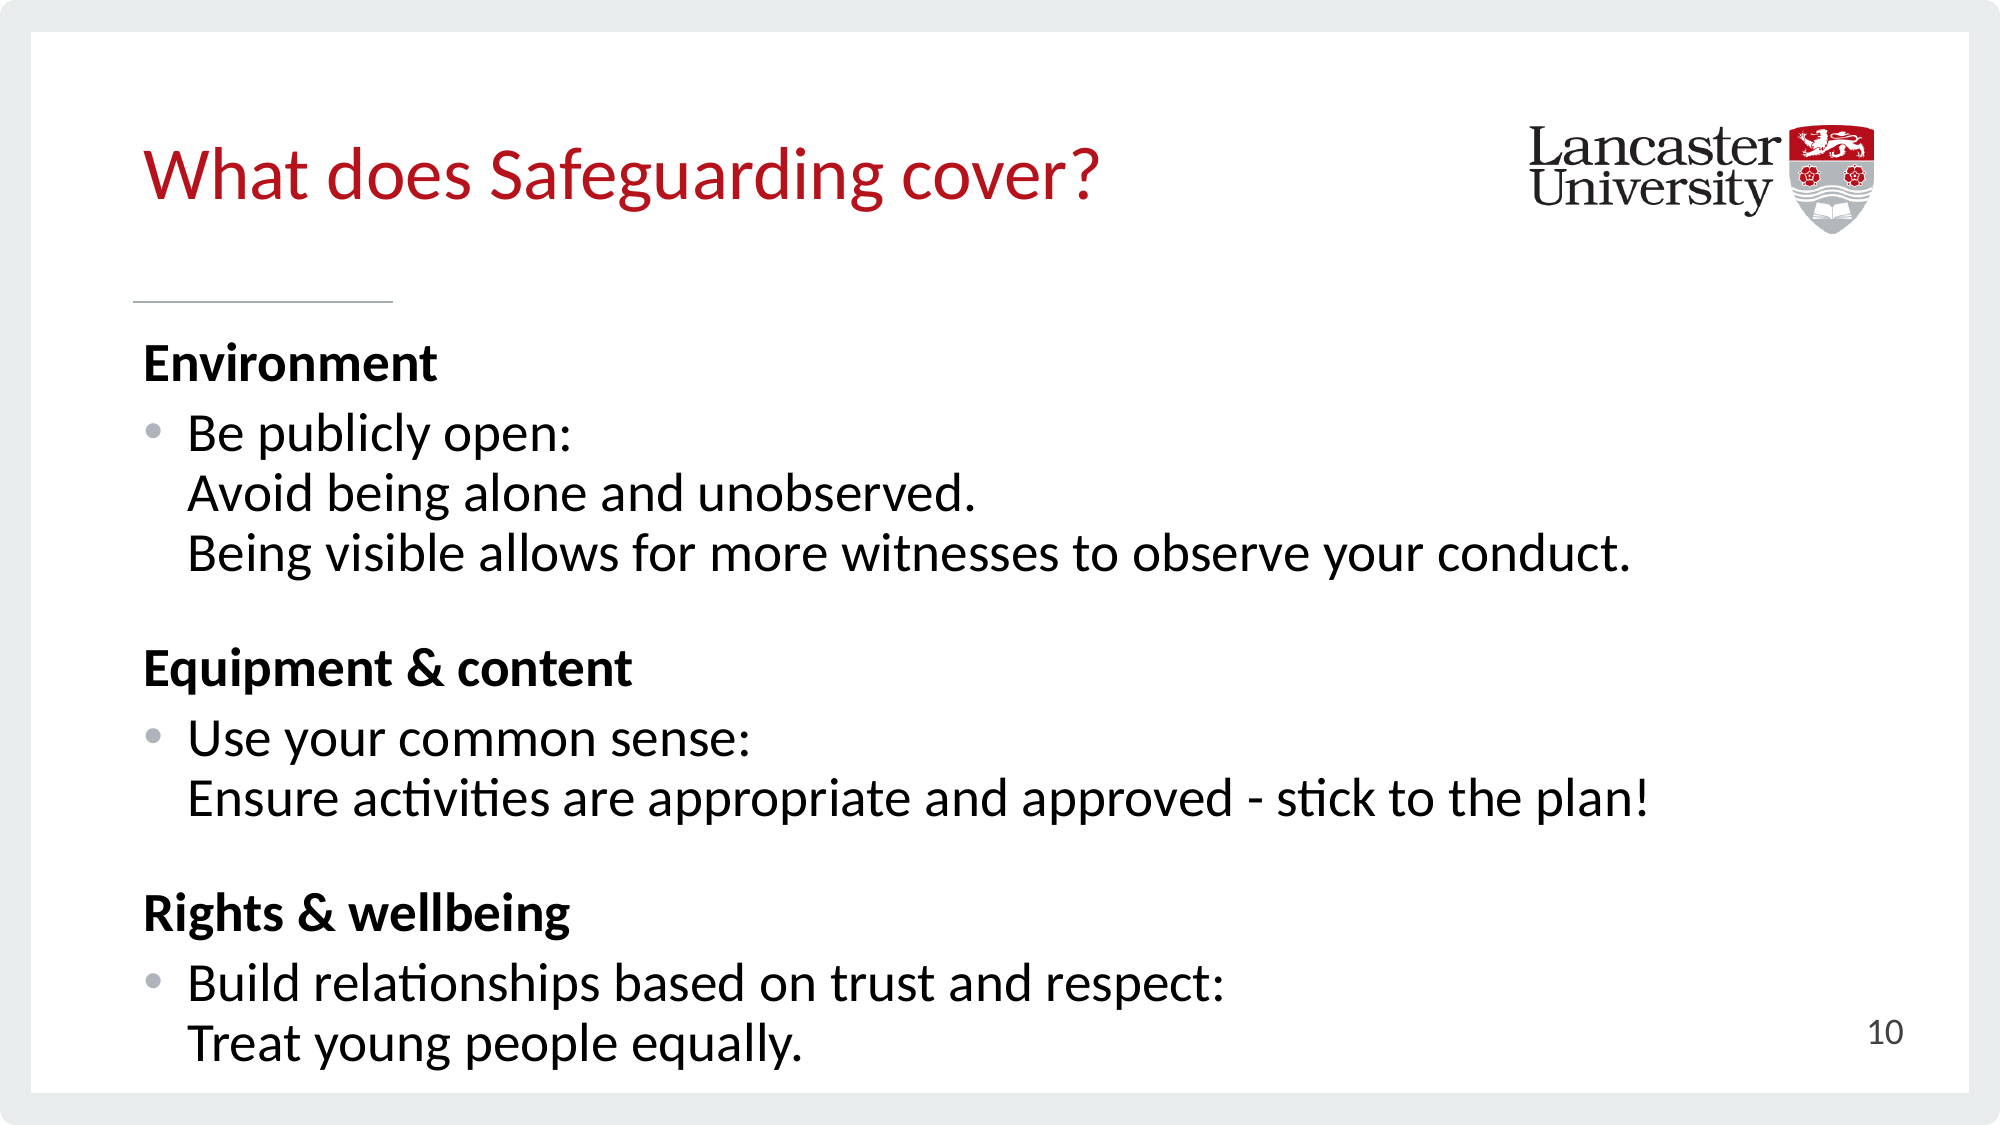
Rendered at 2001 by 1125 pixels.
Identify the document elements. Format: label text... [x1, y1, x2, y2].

list Environment Be publicly open: Avoid being alone and unobserved. Being visible allows for more witnesses to observe your conduct. Equipment & content Use your common sense: Ensure activities are appropriate and approved - stick to the plan! Rights & wellbeing Build relationships based on trust and respect: Treat young people equally. [128, 326, 1915, 1094]
title What does Safeguarding cover? [128, 78, 1482, 279]
slide_number 10 [1468, 999, 1919, 1060]
